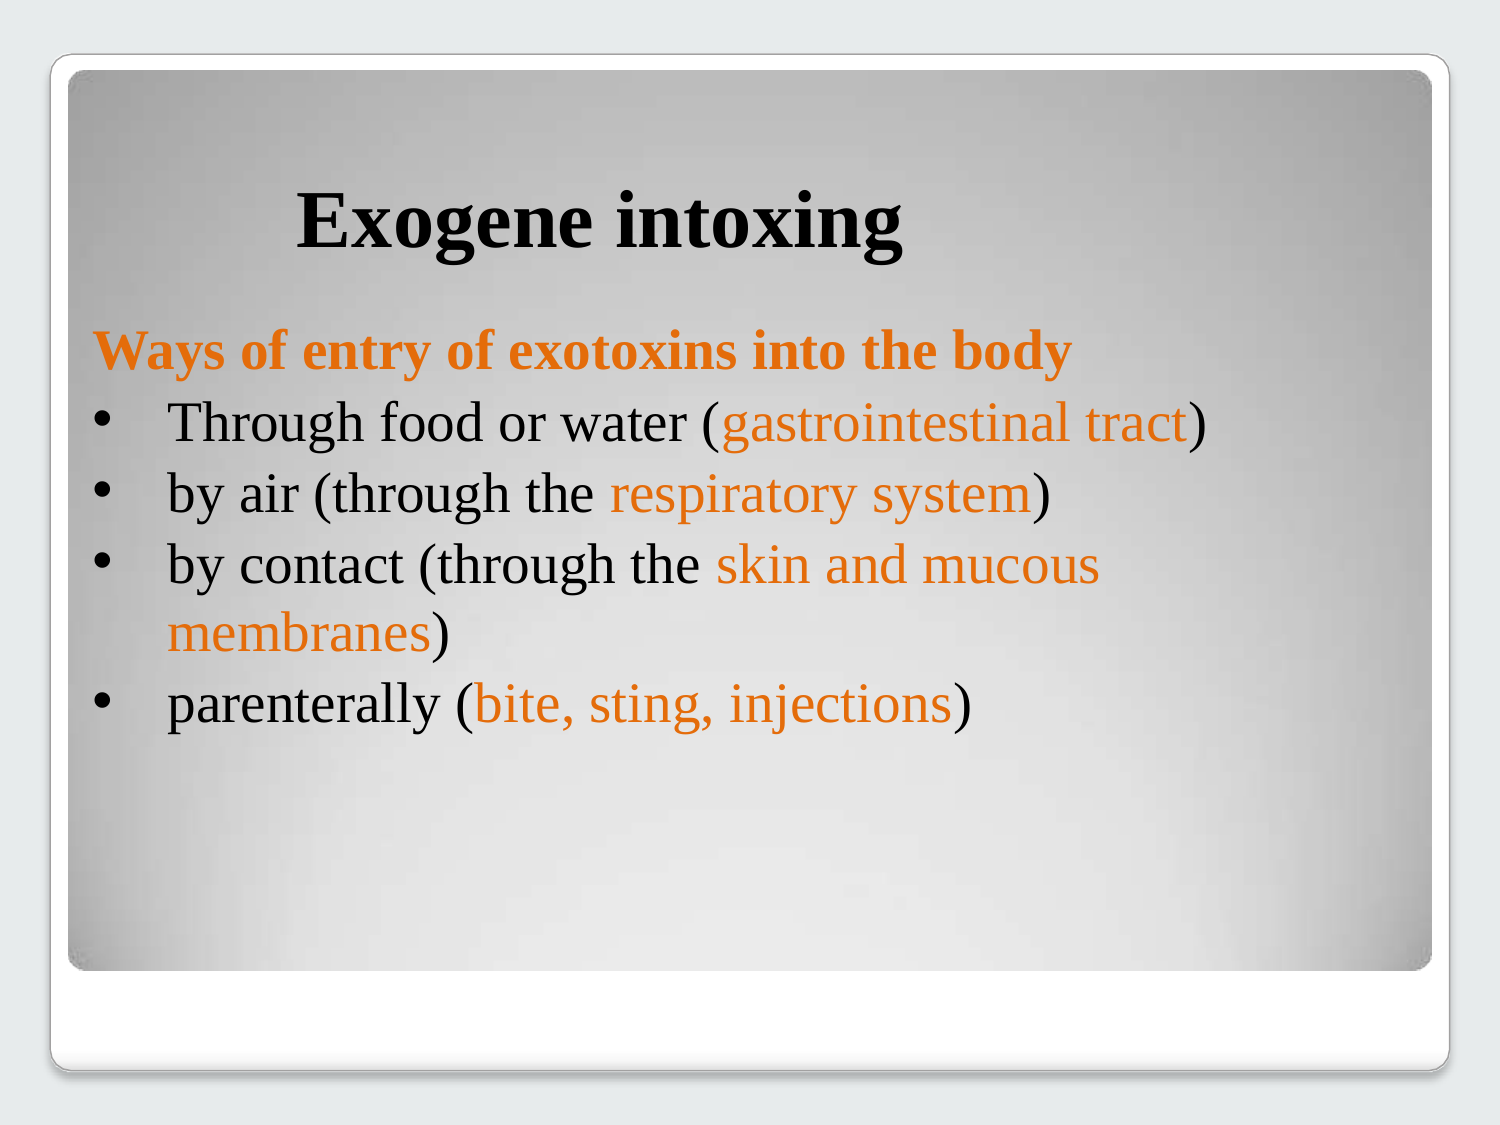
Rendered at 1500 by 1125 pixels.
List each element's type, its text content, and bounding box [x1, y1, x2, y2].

picture [36, 46, 1464, 1094]
text_box Ways of entry of exotoxins into the body Through food or water (gastrointestinal tract) by air (through the respiratory system) by contact (through the skin and mucous membranes) parenterally (bite, sting, injections) [90, 310, 1273, 735]
title Exogene intoxing [294, 162, 1206, 310]
